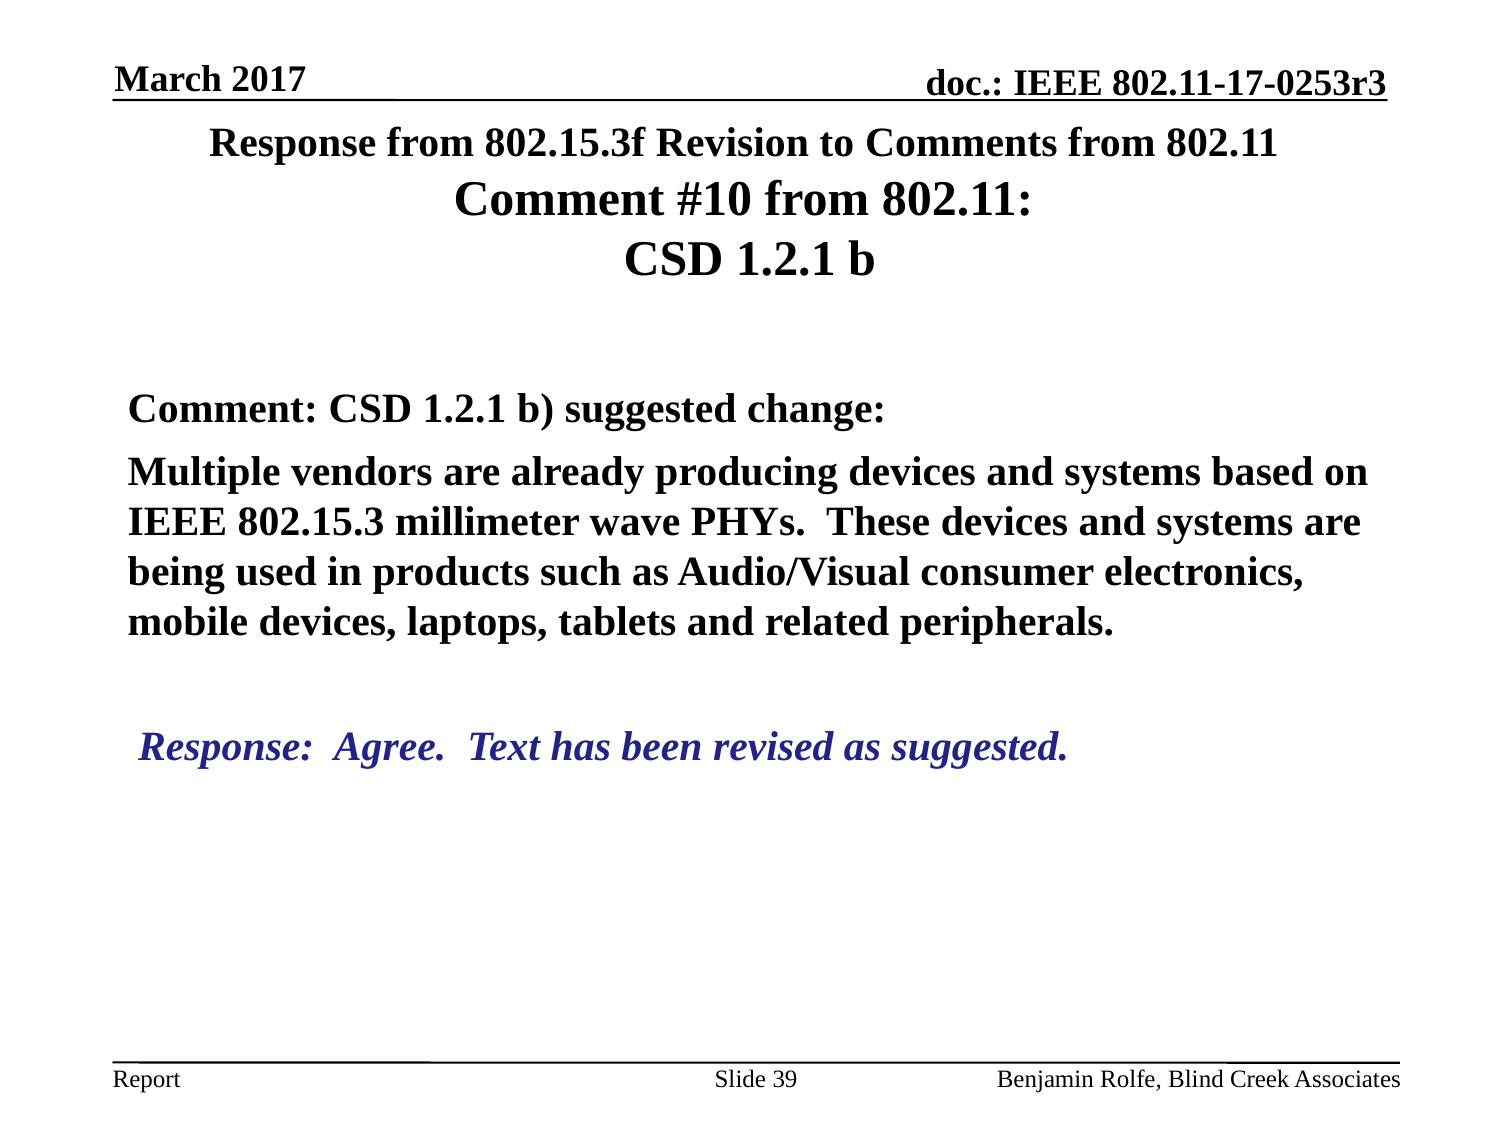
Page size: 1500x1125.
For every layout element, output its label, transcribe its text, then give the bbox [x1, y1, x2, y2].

title Response from 802.15.3f Revision to Comments from 802.11 Comment #10 from 802.11: CSD 1.2.1 b [112, 112, 1388, 288]
slide_number Slide 39 [712, 1061, 800, 1123]
list Comment: CSD 1.2.1 b) suggested change: Multiple vendors are already producing devices and systems based on IEEE 802.15.3 millimeter wave PHYs. These devices and systems are being used in products such as Audio/Visual consumer electronics, mobile devices, laptops, tablets and related peripherals. Response: Agree. Text has been revised as suggested. [112, 373, 1388, 974]
footer Benjamin Rolfe, Blind Creek Associates [878, 1061, 1402, 1093]
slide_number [114, 54, 423, 100]
